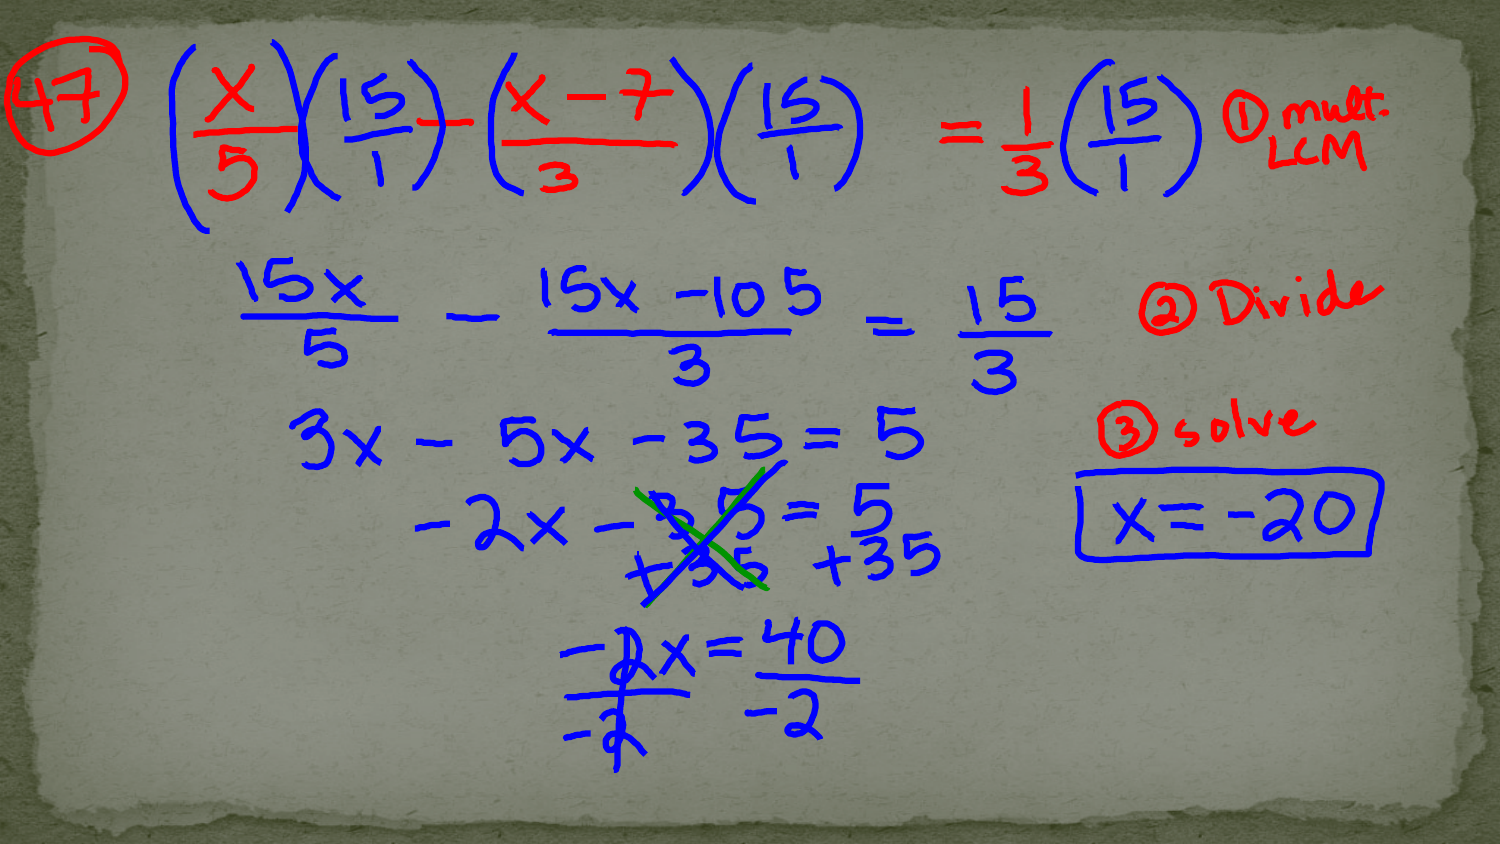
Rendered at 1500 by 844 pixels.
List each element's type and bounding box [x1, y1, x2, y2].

text_box [613, 626, 628, 771]
text_box [1253, 286, 1260, 293]
text_box [1323, 87, 1366, 121]
text_box [528, 513, 546, 527]
text_box [566, 692, 619, 699]
text_box [342, 78, 349, 121]
text_box [716, 276, 724, 317]
text_box [1283, 102, 1320, 128]
text_box [1025, 87, 1030, 135]
text_box [758, 126, 827, 138]
text_box [1140, 283, 1196, 334]
text_box [170, 45, 210, 232]
text_box [765, 83, 771, 130]
text_box [1003, 157, 1047, 195]
text_box [344, 127, 411, 141]
text_box [305, 329, 347, 367]
text_box [345, 291, 365, 307]
text_box [628, 70, 649, 92]
text_box [813, 557, 851, 568]
text_box [561, 429, 589, 462]
text_box [1354, 94, 1384, 101]
text_box [291, 410, 333, 469]
text_box [363, 75, 403, 118]
text_box [784, 513, 817, 520]
text_box [600, 710, 617, 751]
text_box [687, 553, 716, 586]
text_box [6, 37, 127, 155]
text_box [682, 547, 694, 559]
text_box [850, 485, 891, 536]
text_box [940, 138, 983, 142]
text_box [1318, 271, 1384, 314]
text_box [708, 651, 742, 655]
text_box [444, 120, 473, 124]
text_box [602, 277, 624, 299]
text_box [676, 291, 708, 297]
text_box [489, 52, 524, 195]
text_box [325, 270, 346, 290]
text_box [617, 281, 635, 307]
text_box [1000, 277, 1035, 320]
text_box [636, 555, 643, 571]
text_box [521, 139, 676, 147]
text_box [1212, 419, 1228, 441]
text_box [625, 629, 656, 682]
text_box [737, 415, 781, 458]
text_box [746, 710, 777, 715]
text_box [821, 77, 862, 190]
text_box [634, 488, 667, 517]
text_box [206, 65, 253, 121]
text_box [707, 541, 769, 590]
text_box [657, 511, 683, 538]
text_box [343, 430, 366, 451]
text_box [969, 285, 980, 324]
text_box [518, 76, 544, 107]
text_box [303, 55, 341, 201]
text_box [1224, 91, 1267, 142]
text_box [1099, 402, 1157, 457]
text_box [560, 645, 605, 657]
text_box [787, 145, 797, 178]
text_box [542, 269, 550, 307]
text_box [684, 423, 716, 462]
text_box [522, 100, 549, 124]
text_box [1295, 276, 1302, 282]
text_box [1105, 85, 1114, 133]
text_box [828, 546, 834, 561]
text_box [551, 431, 575, 448]
text_box [641, 461, 787, 607]
text_box [233, 91, 255, 110]
text_box [786, 690, 822, 740]
text_box [831, 563, 839, 585]
text_box [1176, 420, 1198, 446]
text_box [1256, 298, 1268, 319]
text_box [642, 574, 653, 596]
text_box [1324, 132, 1366, 170]
text_box [879, 407, 922, 458]
text_box [804, 443, 838, 448]
text_box [1271, 296, 1288, 315]
text_box [650, 496, 657, 505]
text_box [501, 418, 543, 465]
text_box [332, 276, 361, 302]
text_box [745, 578, 756, 587]
text_box [677, 653, 695, 675]
text_box [271, 41, 307, 213]
text_box [209, 146, 256, 200]
text_box [242, 314, 399, 320]
text_box [632, 437, 665, 443]
text_box [701, 468, 766, 543]
text_box [531, 508, 565, 544]
text_box [941, 123, 980, 128]
text_box [1270, 137, 1298, 168]
text_box [549, 330, 792, 335]
text_box [565, 732, 591, 740]
text_box [633, 94, 646, 119]
text_box [1121, 78, 1156, 124]
text_box [706, 638, 742, 646]
text_box [576, 447, 594, 461]
text_box [1302, 294, 1310, 315]
text_box [547, 527, 567, 545]
text_box [783, 78, 818, 122]
text_box [373, 151, 382, 185]
text_box [265, 259, 312, 300]
text_box [1159, 76, 1200, 196]
text_box [866, 318, 903, 322]
text_box [719, 488, 746, 514]
text_box [237, 262, 257, 300]
text_box [1075, 468, 1383, 562]
text_box [1296, 139, 1319, 163]
text_box [670, 57, 713, 195]
text_box [809, 622, 844, 662]
text_box [786, 268, 819, 314]
text_box [621, 91, 674, 95]
text_box [736, 505, 763, 538]
text_box [959, 332, 1052, 337]
text_box [627, 563, 673, 578]
text_box [1090, 137, 1161, 146]
text_box [699, 546, 745, 590]
text_box [611, 663, 620, 683]
text_box [367, 451, 382, 464]
text_box [1002, 143, 1053, 150]
text_box [716, 64, 756, 203]
text_box [1232, 398, 1244, 438]
text_box [1120, 155, 1127, 190]
text_box [972, 351, 1015, 393]
text_box [562, 267, 599, 311]
text_box [764, 621, 792, 641]
text_box [213, 69, 234, 92]
text_box [904, 533, 939, 575]
text_box [1248, 411, 1272, 435]
text_box [540, 163, 577, 191]
text_box [661, 636, 689, 674]
text_box [736, 548, 767, 581]
text_box [1210, 281, 1254, 324]
text_box [356, 427, 381, 466]
text_box [757, 673, 861, 682]
text_box [790, 618, 799, 665]
text_box [409, 60, 444, 189]
text_box [615, 629, 623, 640]
text_box [650, 491, 702, 550]
text_box [788, 502, 820, 508]
text_box [203, 128, 279, 135]
text_box [1366, 99, 1375, 119]
text_box [624, 299, 638, 312]
text_box [683, 523, 704, 540]
text_box [414, 522, 450, 530]
text_box [416, 440, 453, 446]
text_box [619, 714, 647, 756]
text_box [807, 430, 841, 434]
text_box [446, 315, 499, 320]
text_box [861, 538, 892, 579]
text_box [733, 283, 763, 316]
text_box [1061, 61, 1113, 195]
text_box [873, 330, 913, 334]
text_box [656, 494, 693, 527]
text_box [595, 523, 634, 531]
text_box [1278, 411, 1316, 435]
text_box [466, 495, 524, 550]
text_box [623, 690, 691, 697]
text_box [662, 641, 676, 653]
text_box [670, 345, 709, 385]
